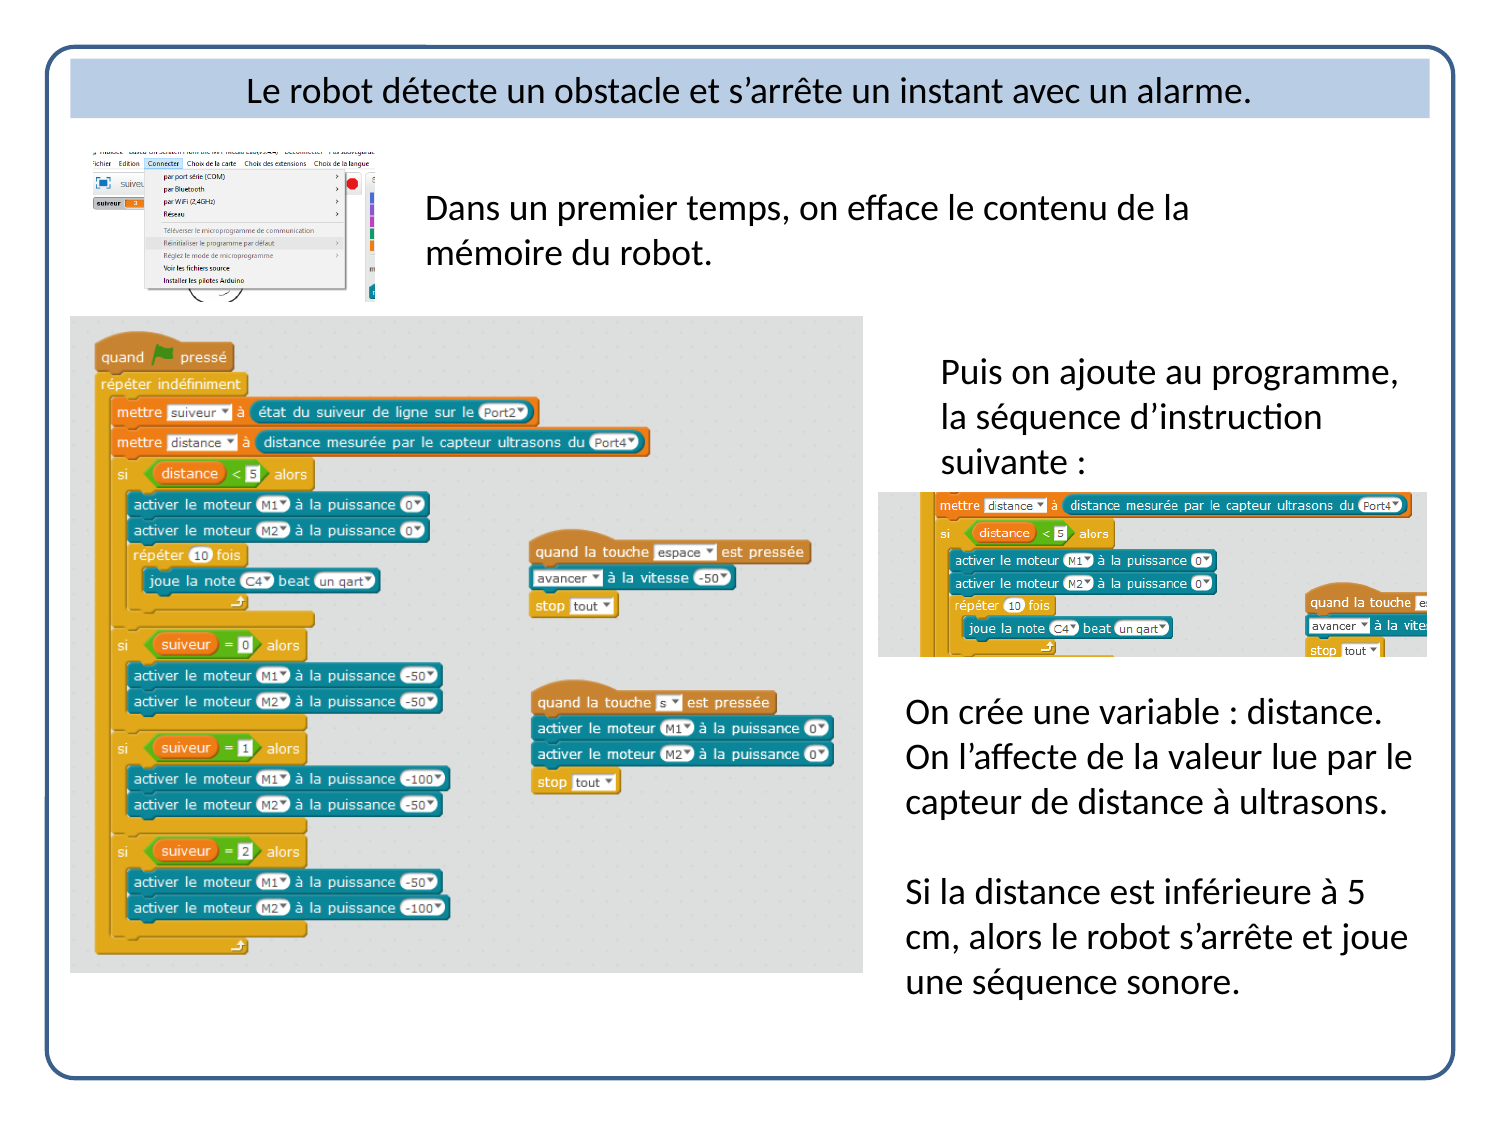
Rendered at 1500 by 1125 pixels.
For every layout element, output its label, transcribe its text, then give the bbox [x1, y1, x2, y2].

text_box Puis on ajoute au programme, la séquence d’instruction suivante : [925, 339, 1442, 490]
picture [70, 316, 864, 973]
text_box Dans un premier temps, on efface le contenu de la mémoire du robot. [410, 175, 1336, 281]
picture [93, 152, 376, 302]
text_box On crée une variable : distance. On l’affecte de la valeur lue par le capteur de distance à ultrasons. Si la distance est inférieure à 5 cm, alors le robot s’arrête et joue une séquence sonore. [890, 679, 1430, 1010]
text_box Le robot détecte un obstacle et s’arrête un instant avec un alarme. [70, 58, 1430, 119]
picture [878, 491, 1427, 657]
text_box [44, 44, 1456, 1081]
